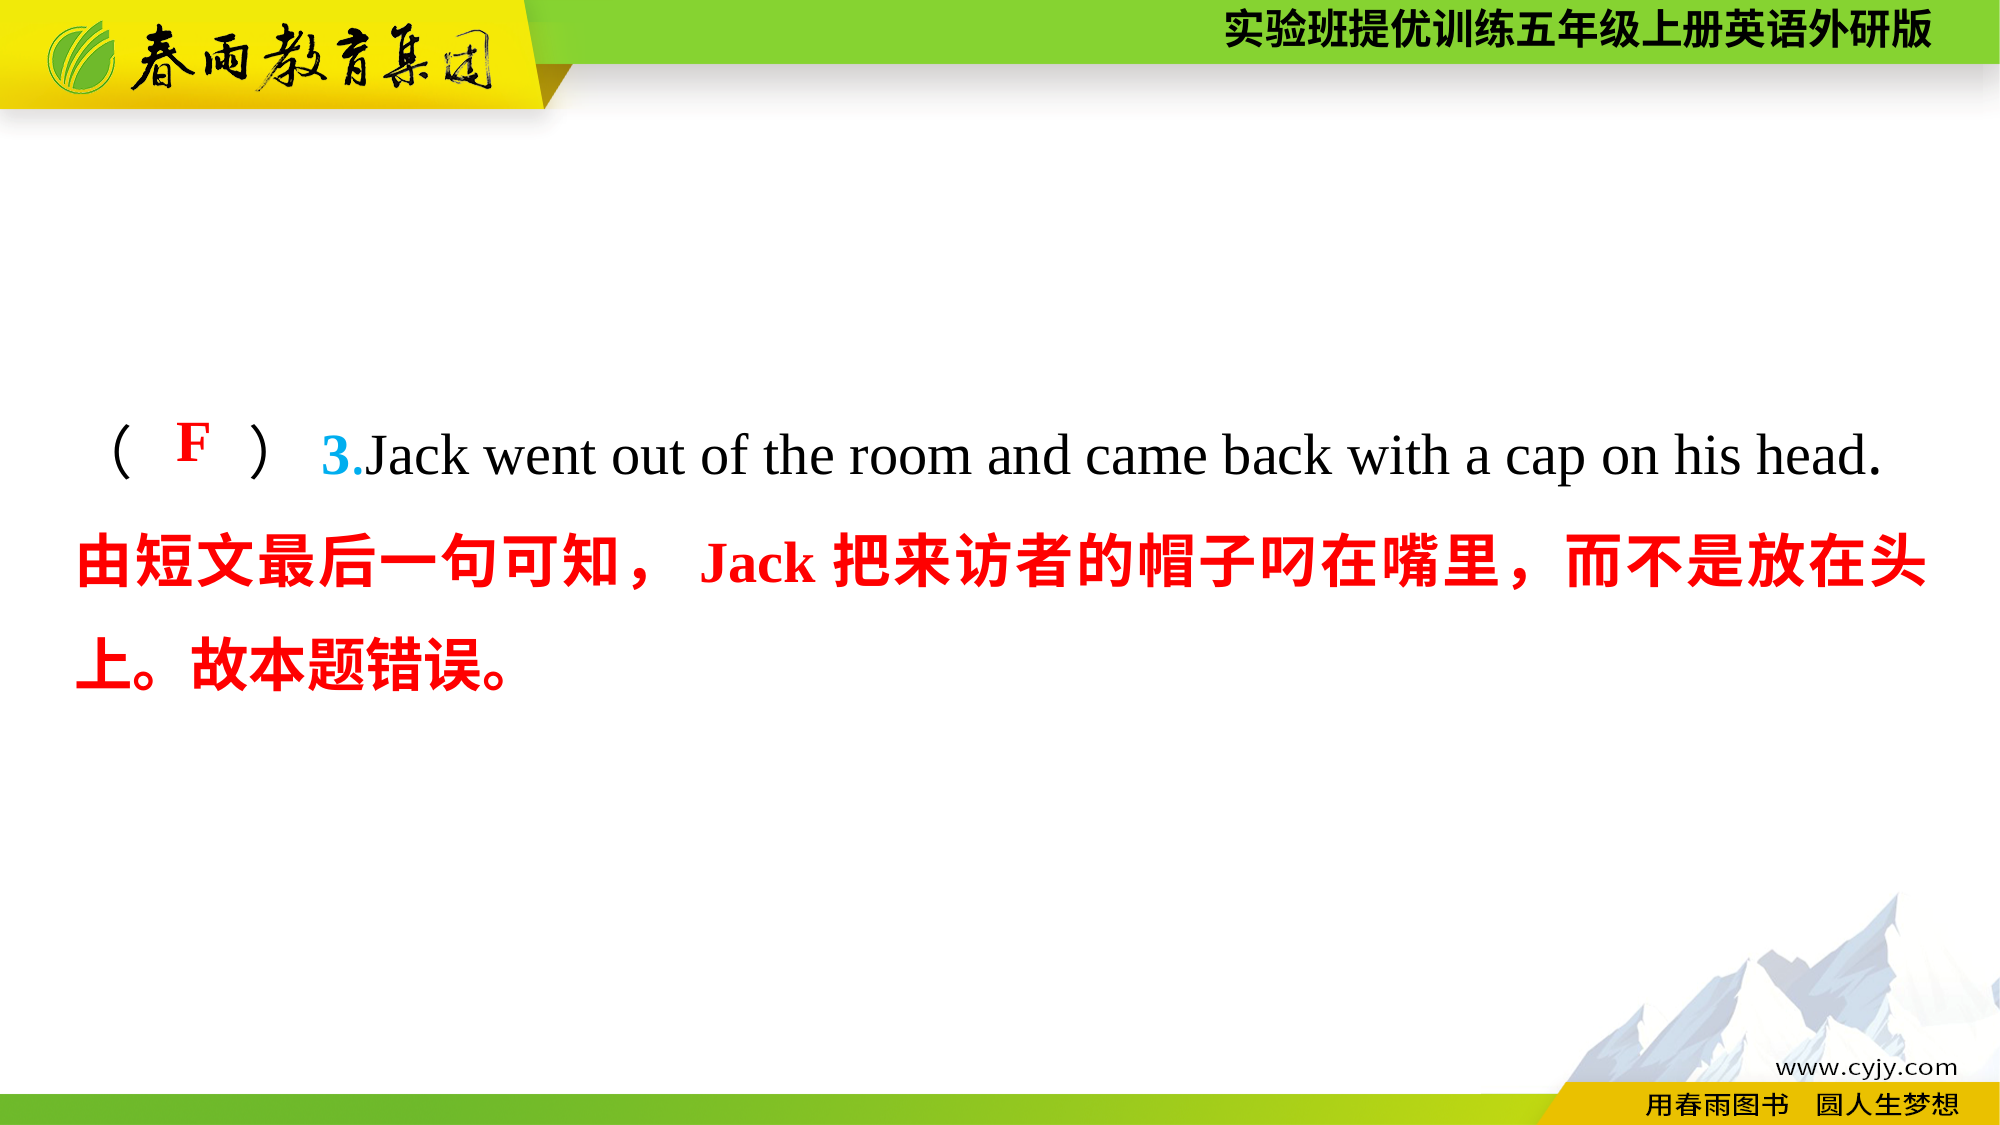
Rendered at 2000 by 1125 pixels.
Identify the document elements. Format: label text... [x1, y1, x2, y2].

picture [0, 0, 2000, 1125]
text_box F [161, 395, 227, 481]
list （ ）3.Jack went out of the room and came back with a cap on his head. [59, 373, 1944, 481]
text_box 由短文最后一句可知，Jack把来访者的帽子叼在嘴里，而不是放在头上。故本题错误。 [59, 481, 1944, 707]
